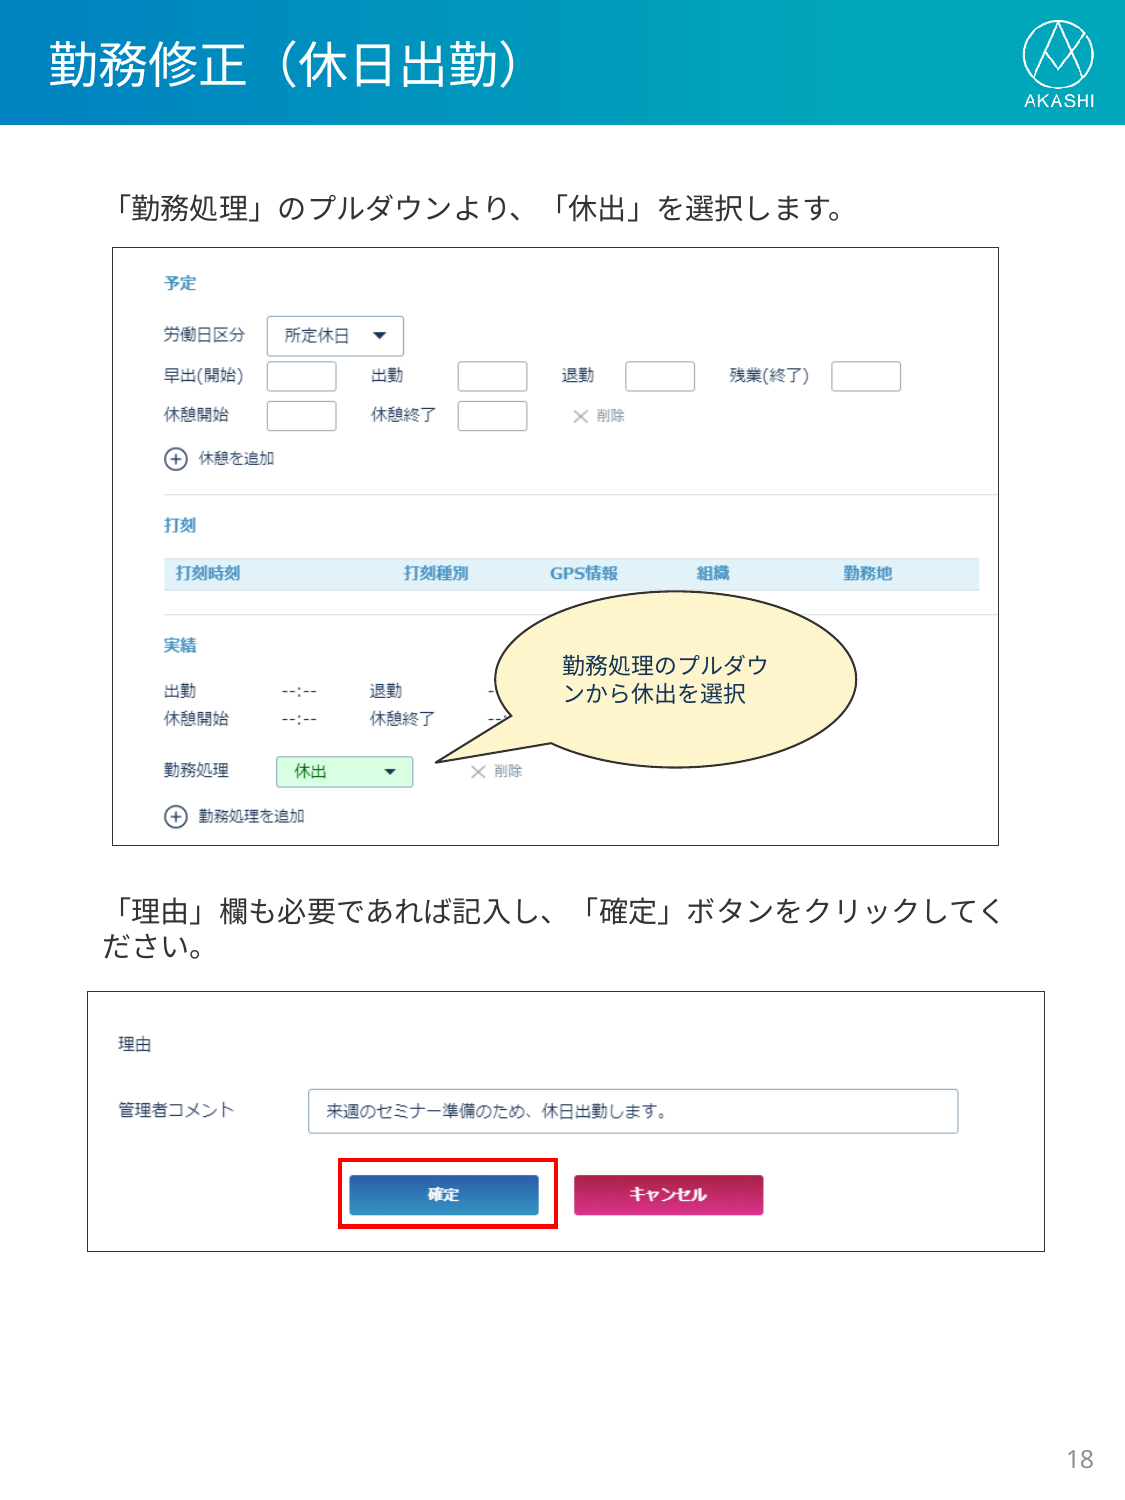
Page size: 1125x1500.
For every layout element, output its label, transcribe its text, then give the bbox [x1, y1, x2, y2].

picture [87, 991, 1045, 1252]
picture [112, 246, 999, 846]
text_box 「理由」欄も必要であれば記入し、「確定」ボタンをクリックしてください。 [87, 885, 1025, 971]
text_box 「勤務処理」のプルダウンより、「休出」を選択します。 [87, 183, 1025, 233]
title 勤務修正（休日出勤） [33, 0, 1045, 123]
slide_number 17 [856, 1420, 1110, 1500]
picture [1045, 9, 1103, 117]
